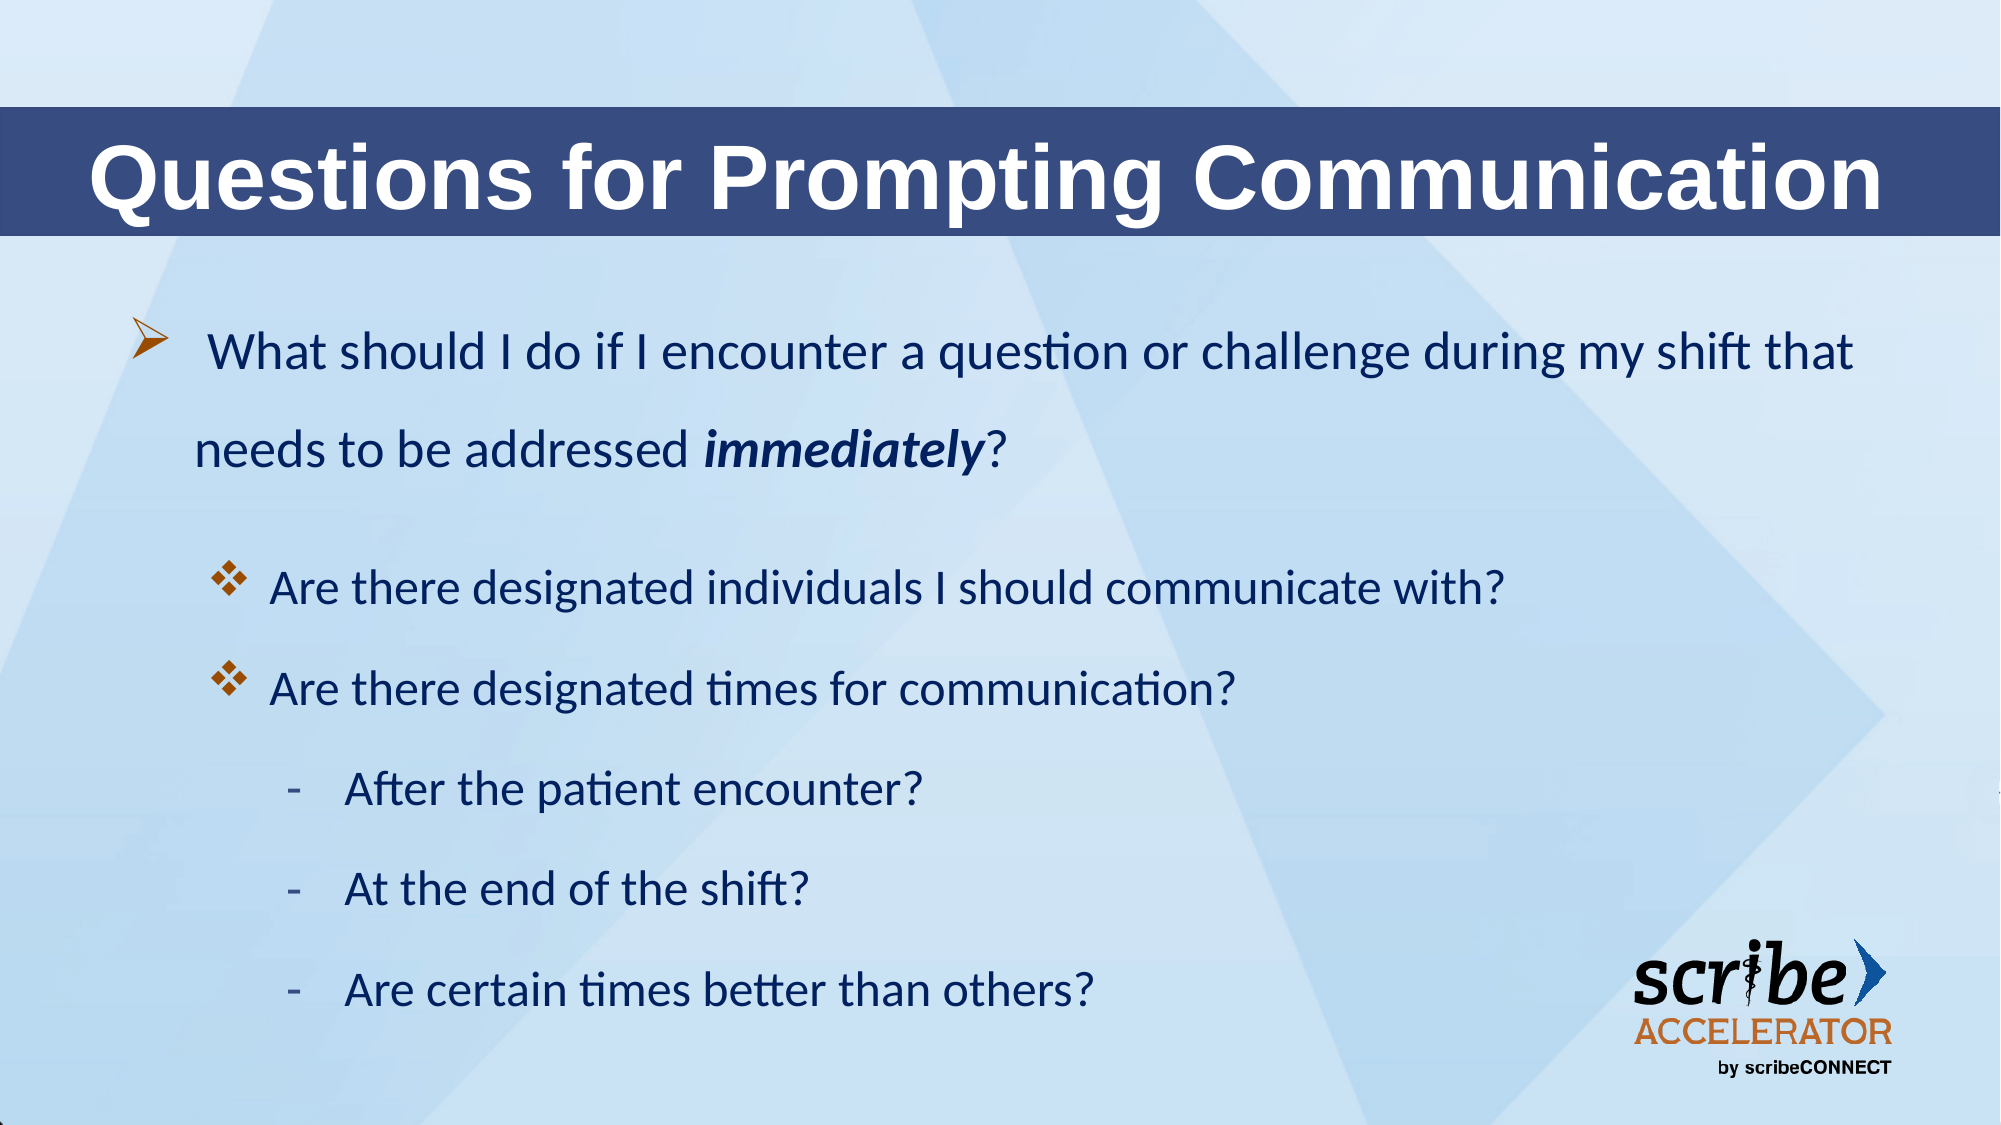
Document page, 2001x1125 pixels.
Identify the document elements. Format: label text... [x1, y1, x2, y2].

text_box [1759, 956, 2000, 1125]
list What should I do if I encounter a question or challenge during my shift that needs to be addressed immediately? Are there designated individuals I should communicate with? Are there designated times for communication? After the patient encounter? At the end of the shift? Are certain times better than others? [104, 261, 1894, 1064]
picture [0, 236, 2001, 1125]
picture [0, 0, 2001, 107]
title Questions for Prompting Communication [73, 70, 1936, 289]
